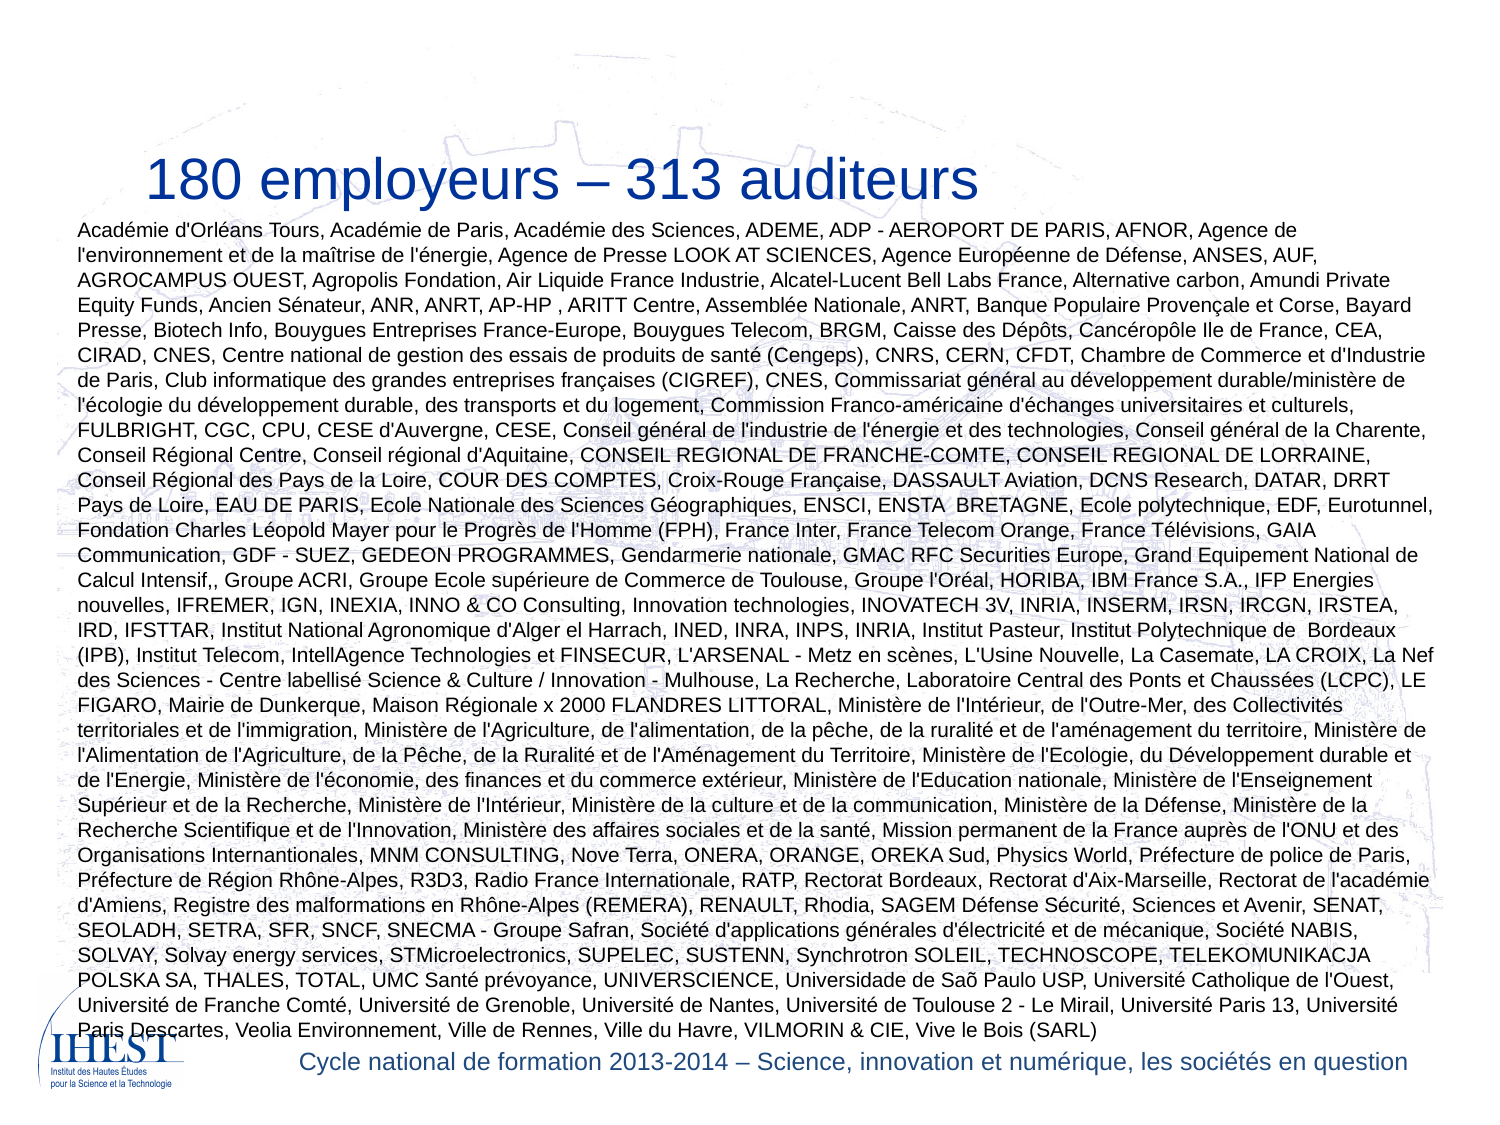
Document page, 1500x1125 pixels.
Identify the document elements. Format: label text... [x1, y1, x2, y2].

text_box 180 employeurs – 313 auditeurs [131, 134, 996, 219]
picture [38, 45, 1443, 1089]
list Académie d'Orléans Tours, Académie de Paris, Académie des Sciences, ADEME, ADP - AEROPORT DE PARIS, AFNOR, Agence de l'environnement et de la maîtrise de l'énergie, Agence de Presse LOOK AT SCIENCES, Agence Européenne de Défense, ANSES, AUF, AGROCAMPUS OUEST, Agropolis Fondation, Air Liquide France Industrie, Alcatel-Lucent Bell Labs France, Alternative carbon, Amundi Private Equity Funds, Ancien Sénateur, ANR, ANRT, AP-HP , ARITT Centre, Assemblée Nationale, ANRT, Banque Populaire Provençale et Corse, Bayard Presse, Biotech Info, Bouygues Entreprises France-Europe, Bouygues Telecom, BRGM, Caisse des Dépôts, Cancéropôle Ile de France, CEA, CIRAD, CNES, Centre national de gestion des essais de produits de santé (Cengeps), CNRS, CERN, CFDT, Chambre de Commerce et d'Industrie de Paris, Club informatique des grandes entreprises françaises (CIGREF), CNES, Commissariat général au développement durable/ministère de l'écologie du développement durable, des transports et du logement, Commission Franco-américaine d'échanges universitaires et culturels, FULBRIGHT, CGC, CPU, CESE d'Auvergne, CESE, Conseil général de l'industrie de l'énergie et des technologies, Conseil général de la Charente, Conseil Régional Centre, Conseil régional d'Aquitaine, CONSEIL REGIONAL DE FRANCHE-COMTE, CONSEIL REGIONAL DE LORRAINE, Conseil Régional des Pays de la Loire, COUR DES COMPTES, Croix-Rouge Française, DASSAULT Aviation, DCNS Research, DATAR, DRRT Pays de Loire, EAU DE PARIS, Ecole Nationale des Sciences Géographiques, ENSCI, ENSTA BRETAGNE, Ecole polytechnique, EDF, Eurotunnel, Fondation Charles Léopold Mayer pour le Progrès de l'Homme (FPH), France Inter, France Telecom Orange, France Télévisions, GAIA Communication, GDF - SUEZ, GEDEON PROGRAMMES, Gendarmerie nationale, GMAC RFC Securities Europe, Grand Equipement National de Calcul Intensif,, Groupe ACRI, Groupe Ecole supérieure de Commerce de Toulouse, Groupe l'Oréal, HORIBA, IBM France S.A., IFP Energies nouvelles, IFREMER, IGN, INEXIA, INNO & CO Consulting, Innovation technologies, INOVATECH 3V, INRIA, INSERM, IRSN, IRCGN, IRSTEA, IRD, IFSTTAR, Institut National Agronomique d'Alger el Harrach, INED, INRA, INPS, INRIA, Institut Pasteur, Institut Polytechnique de Bordeaux (IPB), Institut Telecom, IntellAgence Technologies et FINSECUR, L'ARSENAL - Metz en scènes, L'Usine Nouvelle, La Casemate, LA CROIX, La Nef des Sciences - Centre labellisé Science & Culture / Innovation - Mulhouse, La Recherche, Laboratoire Central des Ponts et Chaussées (LCPC), LE FIGARO, Mairie de Dunkerque, Maison Régionale x 2000 FLANDRES LITTORAL, Ministère de l'Intérieur, de l'Outre-Mer, des Collectivités territoriales et de l'immigration, Ministère de l'Agriculture, de l'alimentation, de la pêche, de la ruralité et de l'aménagement du territoire, Ministère de l'Alimentation de l'Agriculture, de la Pêche, de la Ruralité et de l'Aménagement du Territoire, Ministère de l'Ecologie, du Développement durable et de l'Energie, Ministère de l'économie, des finances et du commerce extérieur, Ministère de l'Education nationale, Ministère de l'Enseignement Supérieur et de la Recherche, Ministère de l'Intérieur, Ministère de la culture et de la communication, Ministère de la Défense, Ministère de la Recherche Scientifique et de l'Innovation, Ministère des affaires sociales et de la santé, Mission permanent de la France auprès de l'ONU et des Organisations Internantionales, MNM CONSULTING, Nove Terra, ONERA, ORANGE, OREKA Sud, Physics World, Préfecture de police de Paris, Préfecture de Région Rhône-Alpes, R3D3, Radio France Internationale, RATP, Rectorat Bordeaux, Rectorat d'Aix-Marseille, Rectorat de l'académie d'Amiens, Registre des malformations en Rhône-Alpes (REMERA), RENAULT, Rhodia, SAGEM Défense Sécurité, Sciences et Avenir, SENAT, SEOLADH, SETRA, SFR, SNCF, SNECMA - Groupe Safran, Société d'applications générales d'électricité et de mécanique, Société NABIS, SOLVAY, Solvay energy services, STMicroelectronics, SUPELEC, SUSTENN, Synchrotron SOLEIL, TECHNOSCOPE, TELEKOMUNIKACJA POLSKA SA, THALES, TOTAL, UMC Santé prévoyance, UNIVERSCIENCE, Universidade de Saõ Paulo USP, Université Catholique de l'Ouest, Université de Franche Comté, Université de Grenoble, Université de Nantes, Université de Toulouse 2 - Le Mirail, Université Paris 13, Université Paris Descartes, Veolia Environnement, Ville de Rennes, Ville du Havre, VILMORIN & CIE, Vive le Bois (SARL) [62, 209, 1450, 1112]
